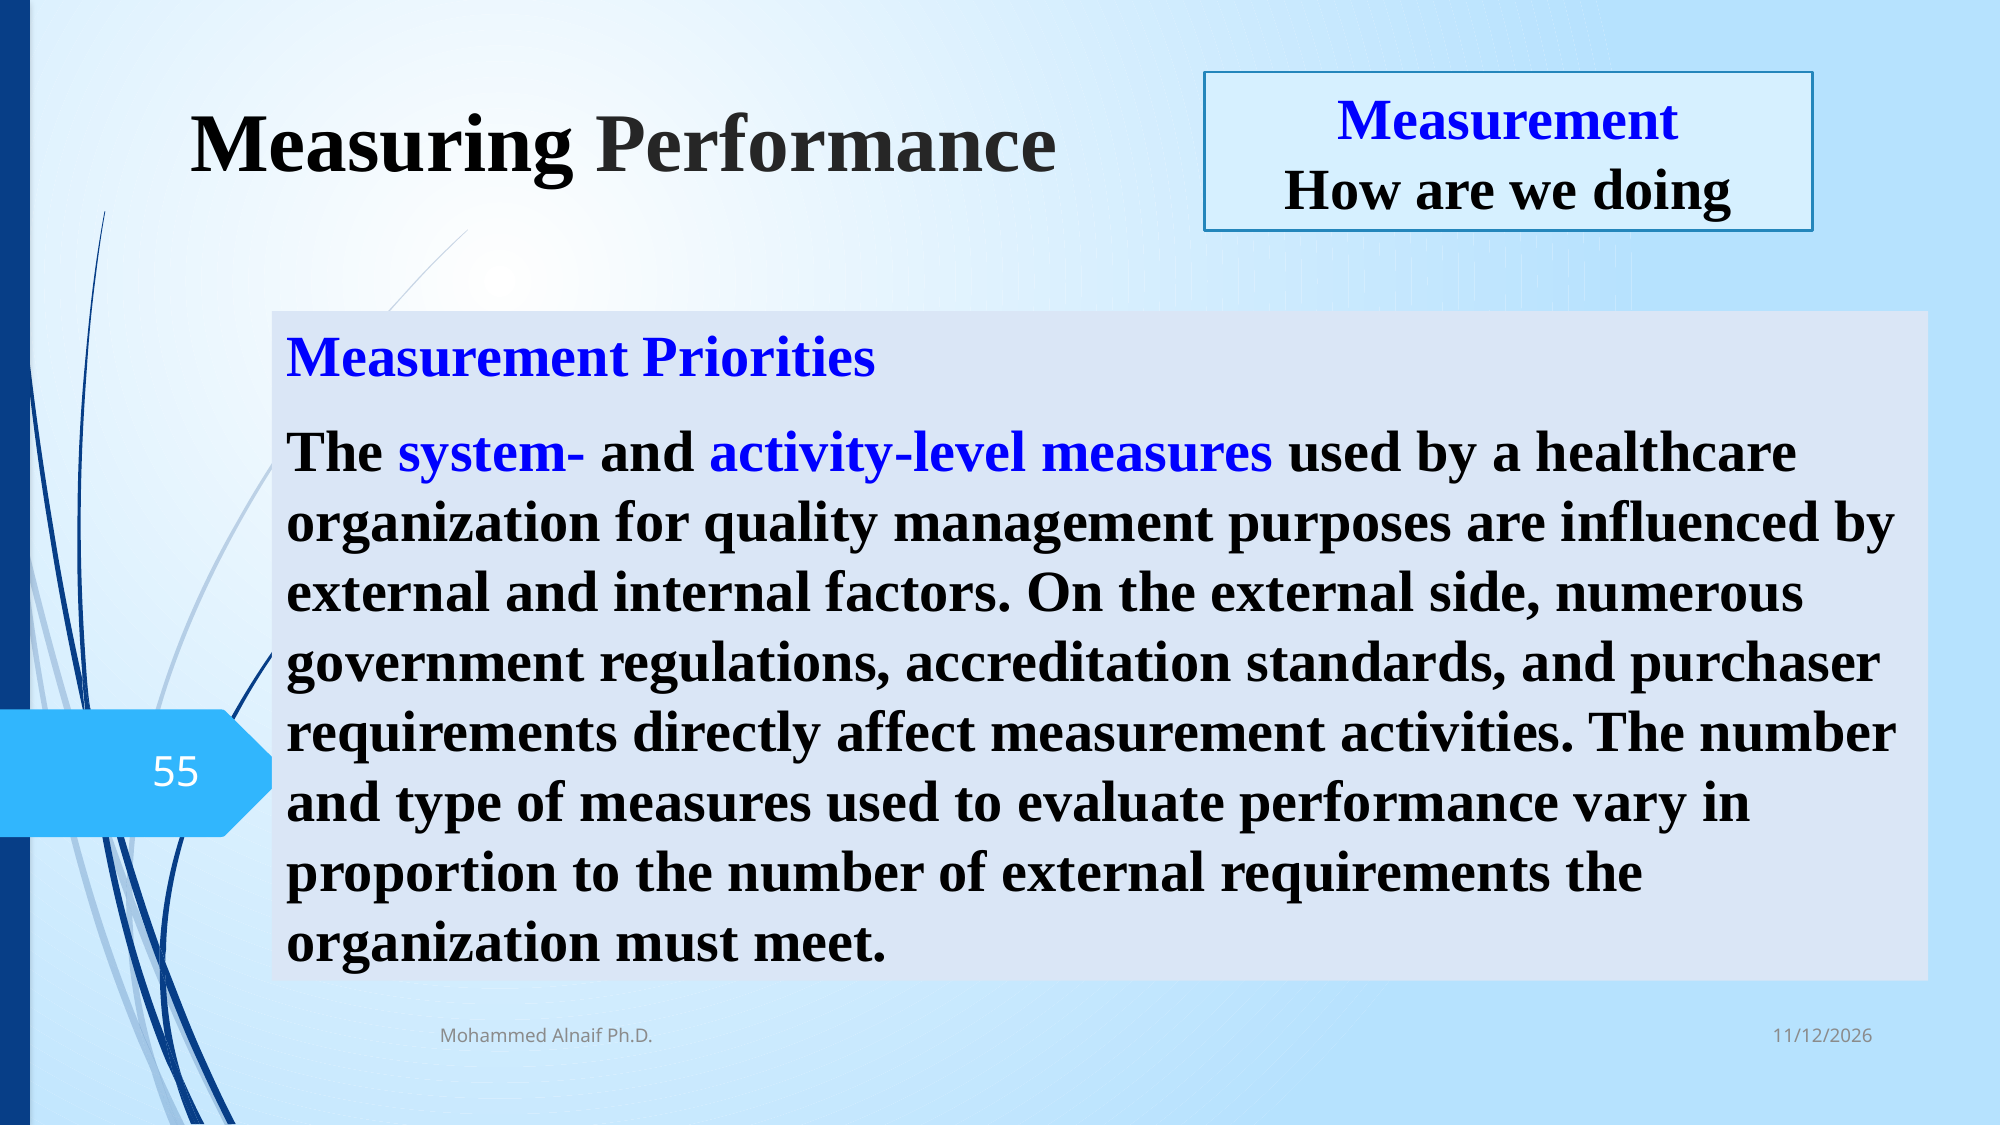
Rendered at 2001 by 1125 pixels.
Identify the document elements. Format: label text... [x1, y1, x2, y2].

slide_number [1699, 1005, 1888, 1067]
text_box Measurement Priorities The system- and activity-level measures used by a healthcare organization for quality management purposes are influenced by external and internal factors. On the external side, numerous government regulations, accreditation standards, and purchaser requirements directly affect measurement activities. The number and type of measures used to evaluate performance vary in proportion to the number of external requirements the organization must meet. [271, 311, 1929, 981]
subtitle [86, 196, 1961, 1103]
footer Mohammed Alnaif Ph.D. [424, 1006, 1675, 1067]
title Measuring Performance [175, 42, 1122, 196]
text_box Measurement How are we doing [1203, 71, 1814, 232]
slide_number 55 [87, 743, 216, 803]
